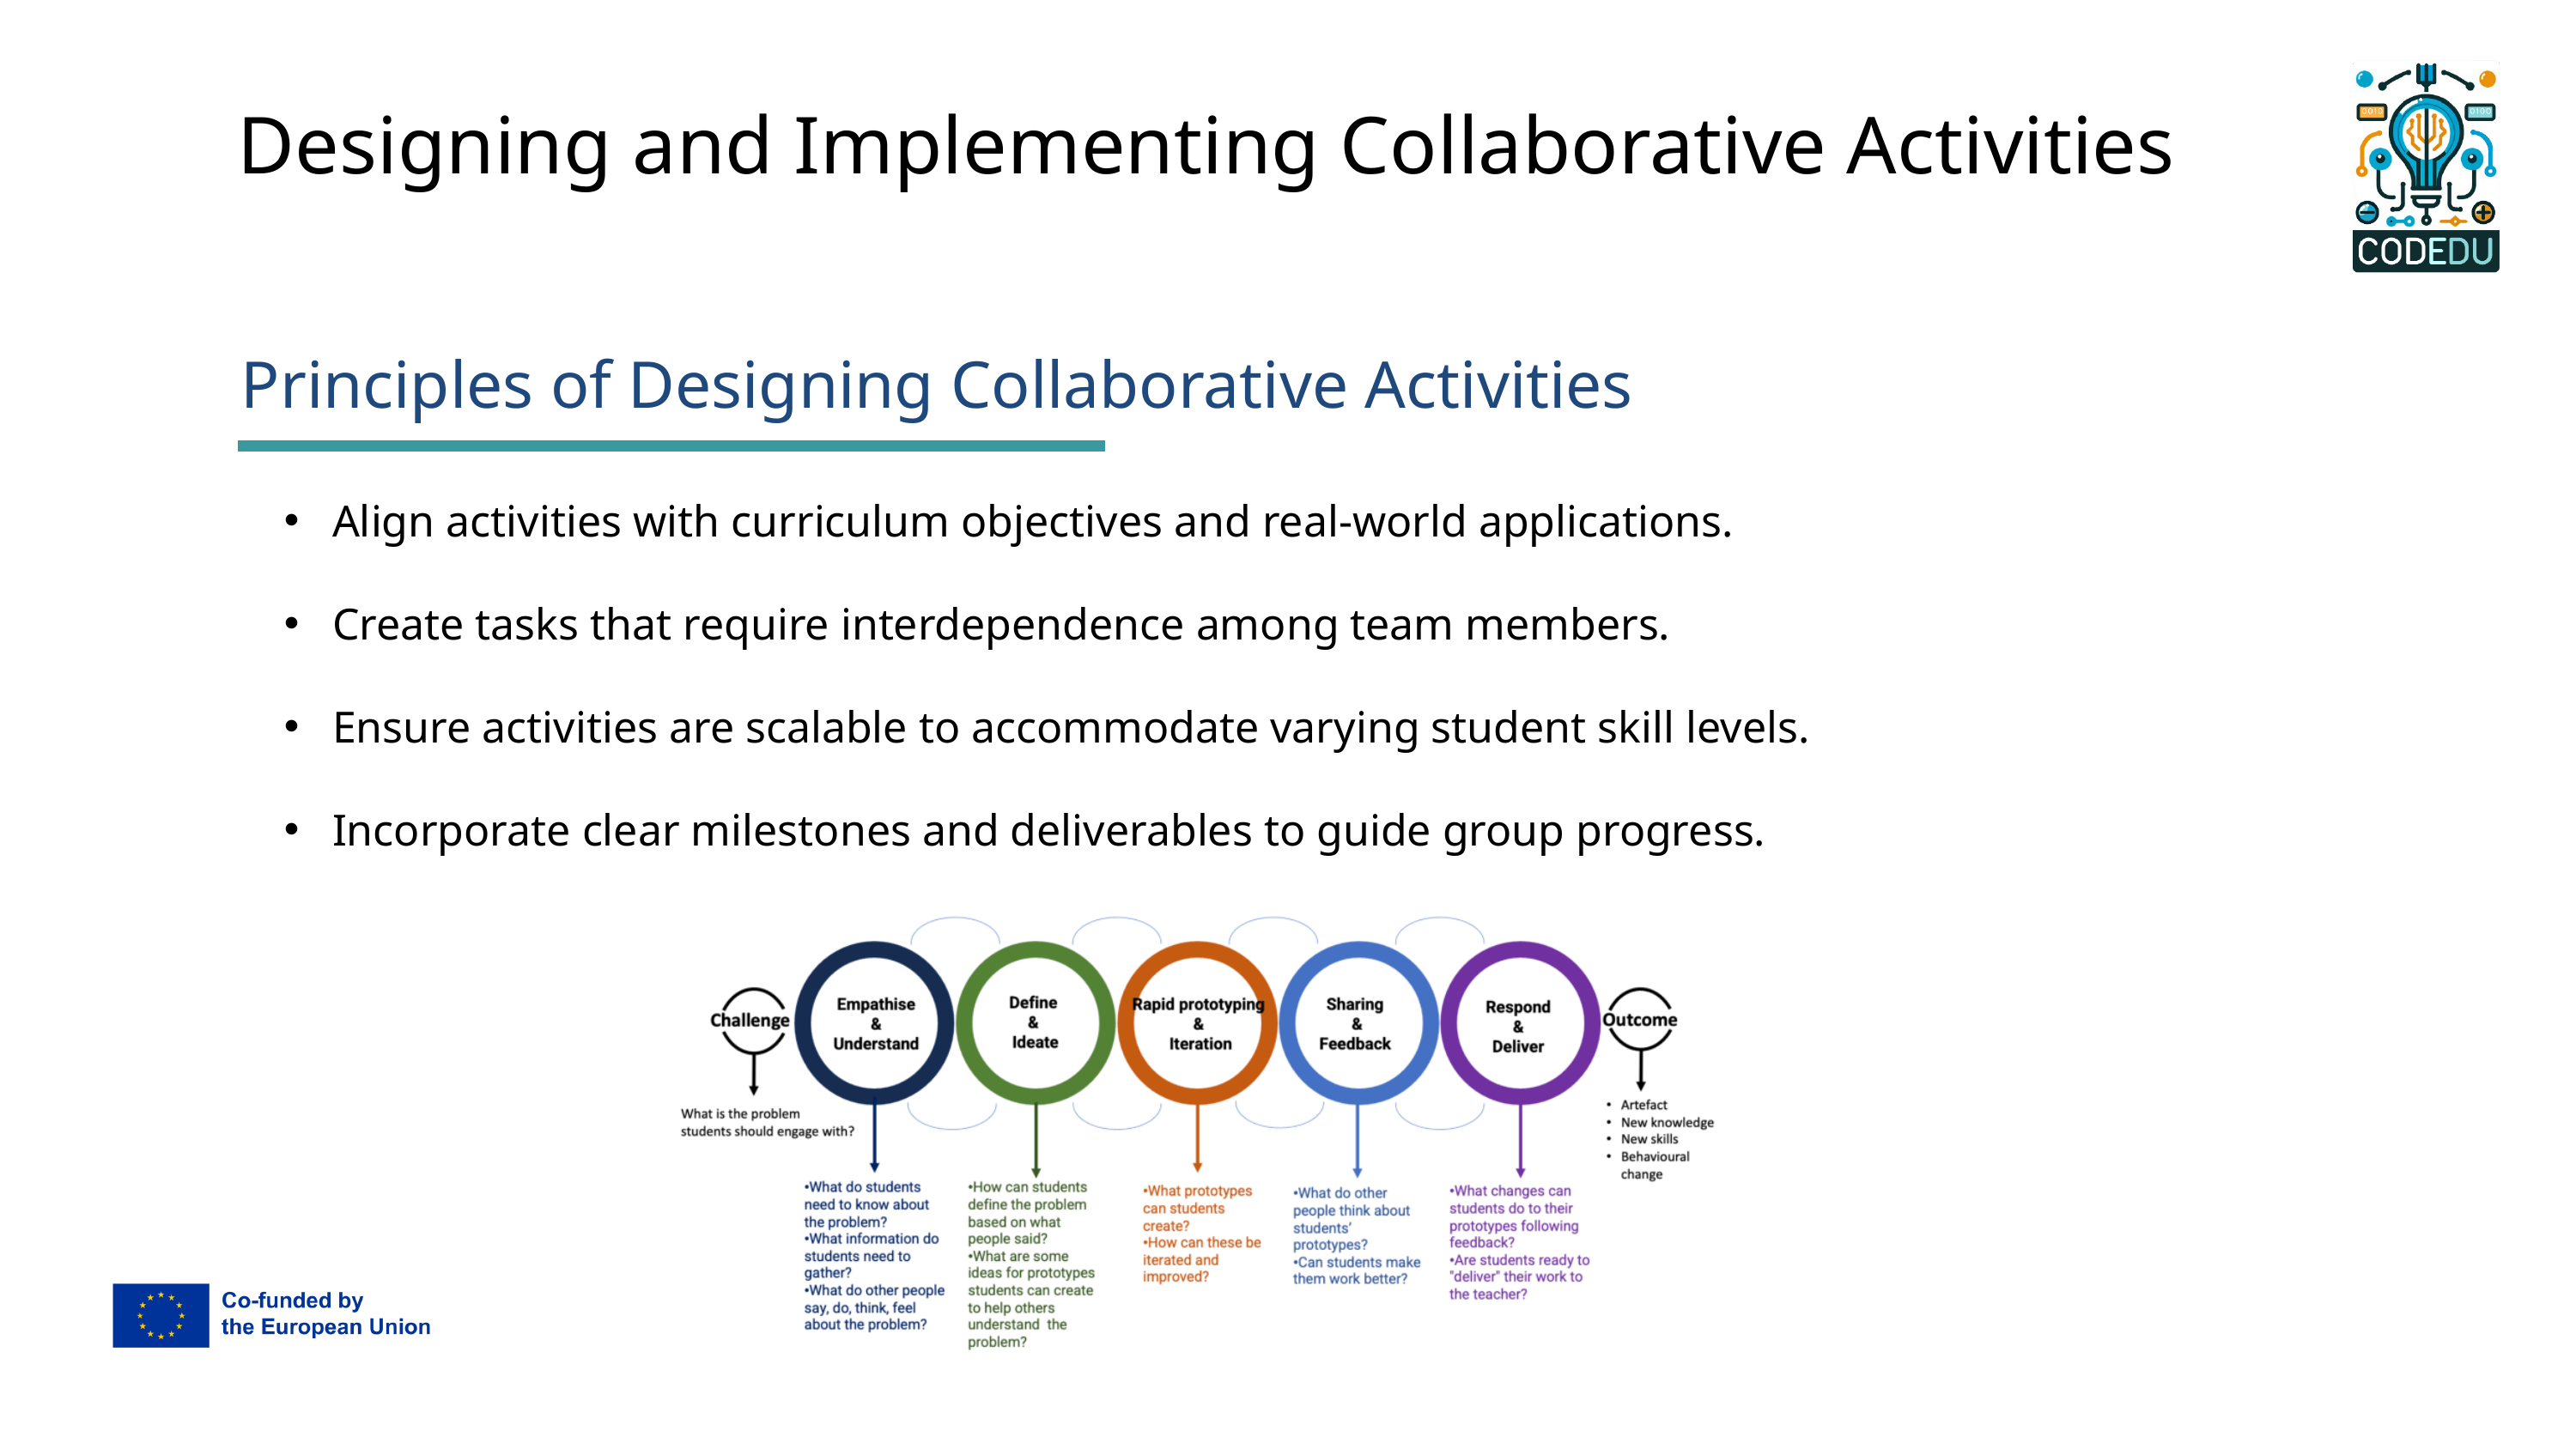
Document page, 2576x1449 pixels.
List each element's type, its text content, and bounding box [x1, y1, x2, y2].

text_box Designing and Implementing Collaborative Activities [237, 85, 2217, 190]
text_box [107, 1278, 443, 1353]
picture [671, 914, 1728, 1350]
text_box Principles of Designing Collaborative Activities [240, 306, 2396, 421]
picture [2221, 0, 2576, 395]
text_box Align activities with curriculum objectives and real-world applications. Create tasks that require interdependence among team members. Ensure activities are scalable to accommodate varying student skill levels. Incorporate clear milestones and deliverables to guide group progress. [270, 487, 1824, 861]
